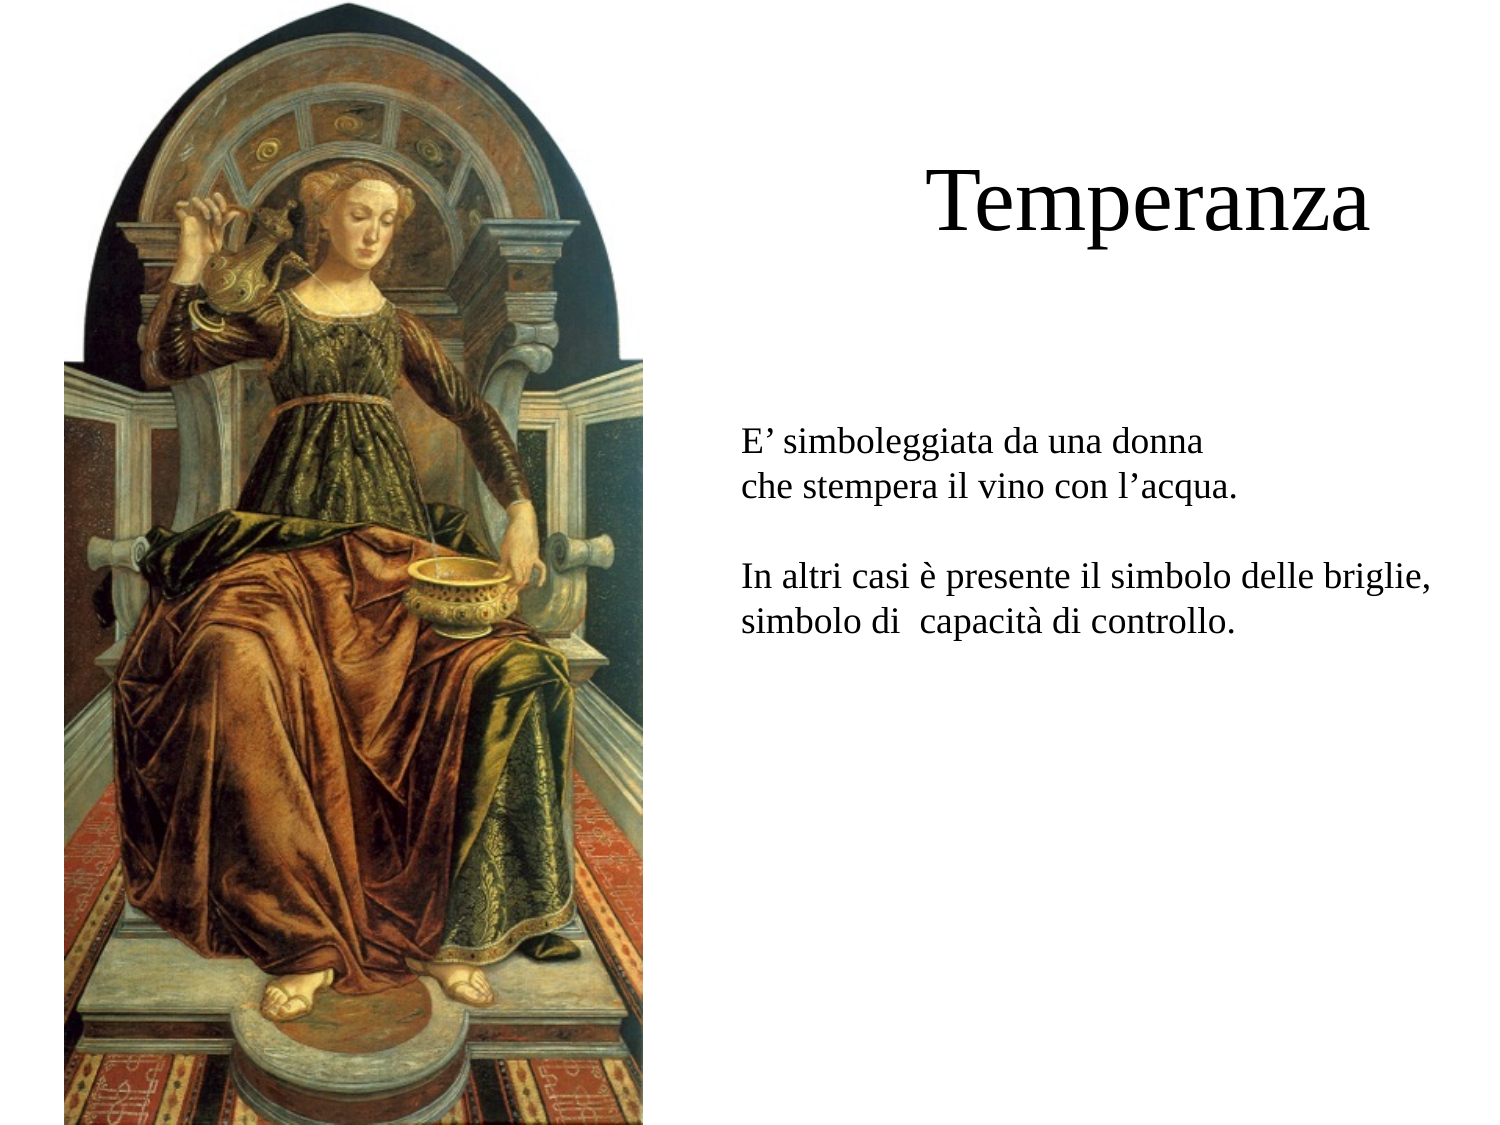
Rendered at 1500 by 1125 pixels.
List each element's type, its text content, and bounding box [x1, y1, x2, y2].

title Temperanza [647, 99, 1388, 288]
text_box E’ simboleggiata da una donna che stempera il vino con l’acqua. In altri casi è presente il simbolo delle briglie, simbolo di capacità di controllo. [726, 408, 1477, 649]
picture [64, 0, 643, 1125]
